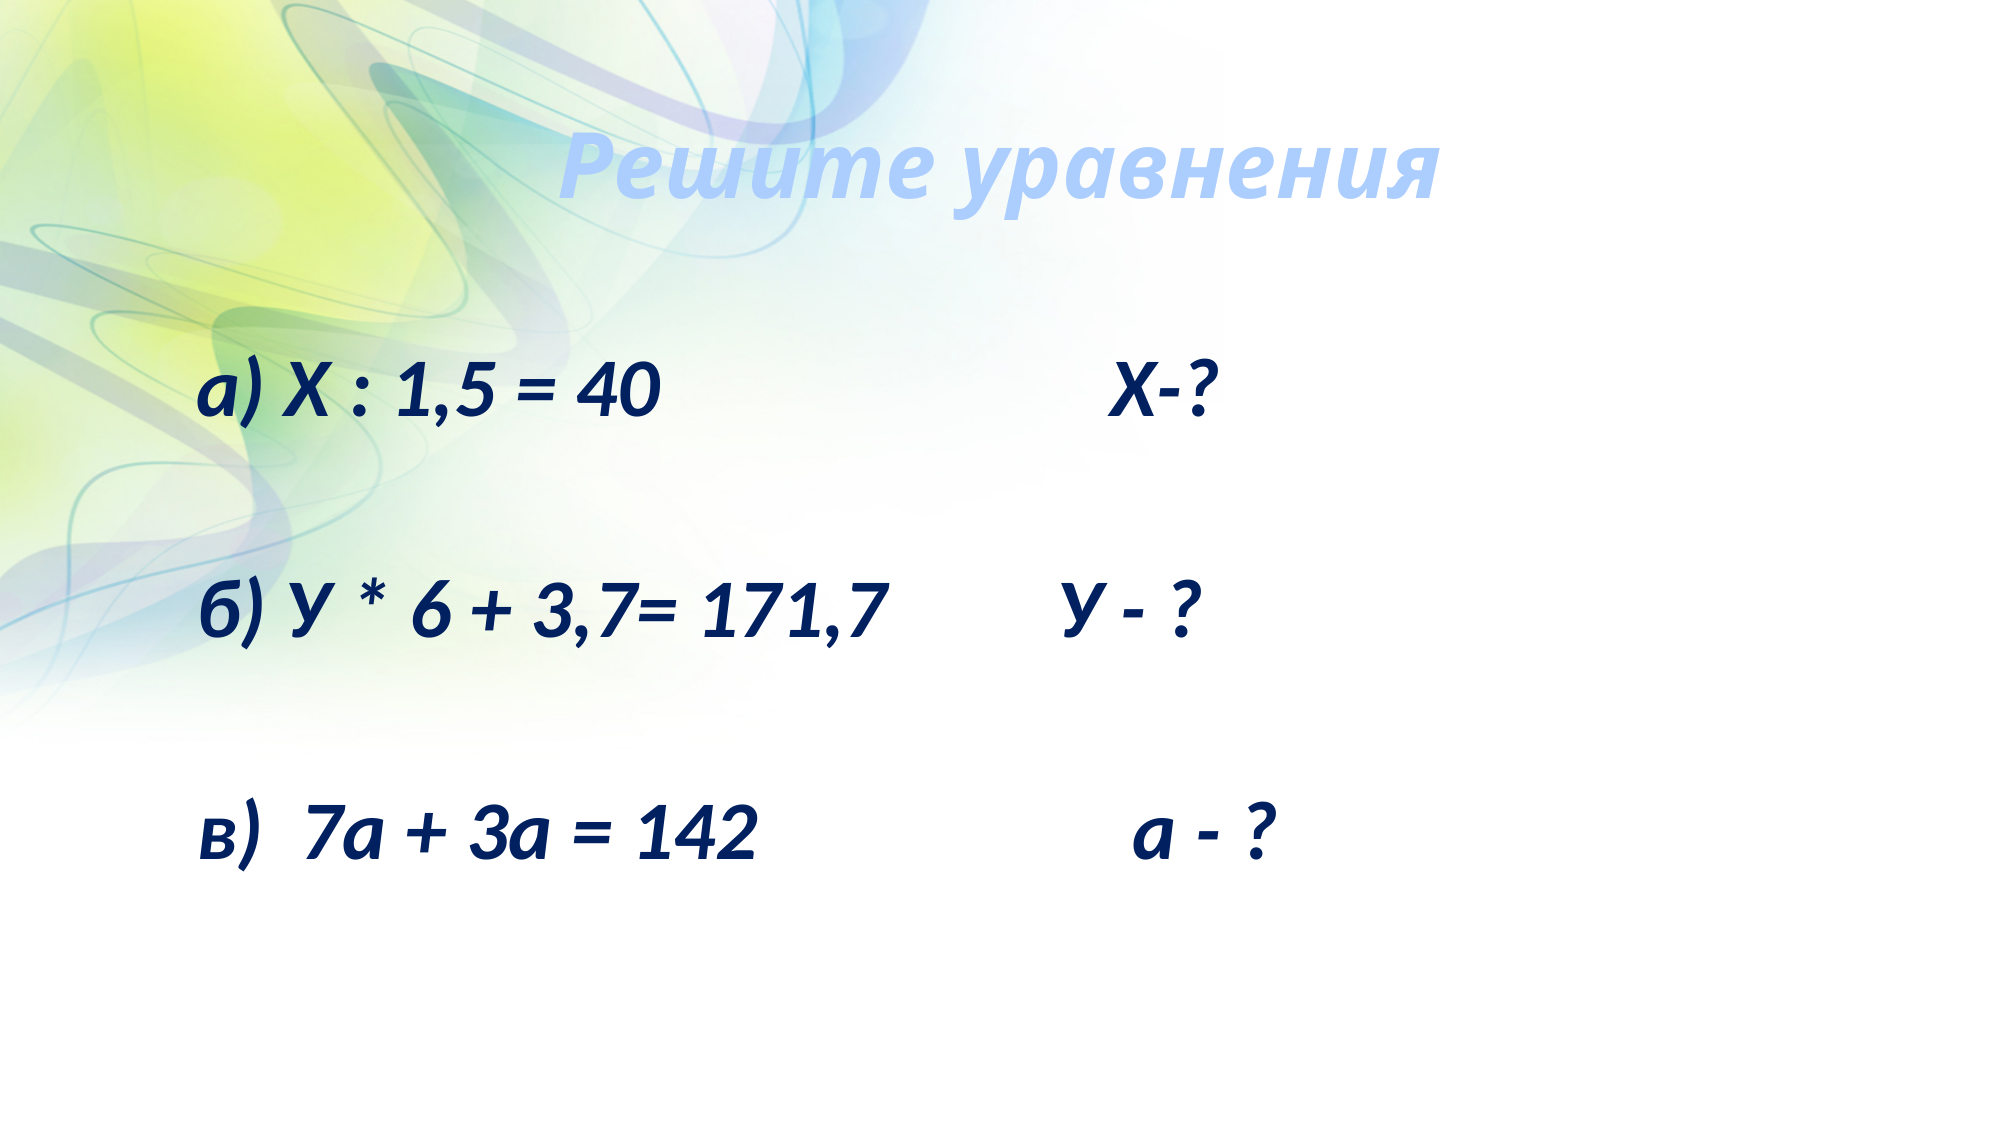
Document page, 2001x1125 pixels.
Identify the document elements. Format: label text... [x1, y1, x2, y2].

picture [0, 0, 2001, 1125]
list а) Х : 1,5 = 40 Х-? б) У * 6 + 3,7= 171,7 У - ? в) 7a + 3a = 142 a - ? [181, 336, 1649, 907]
title Решите уравнения [137, 59, 1863, 278]
